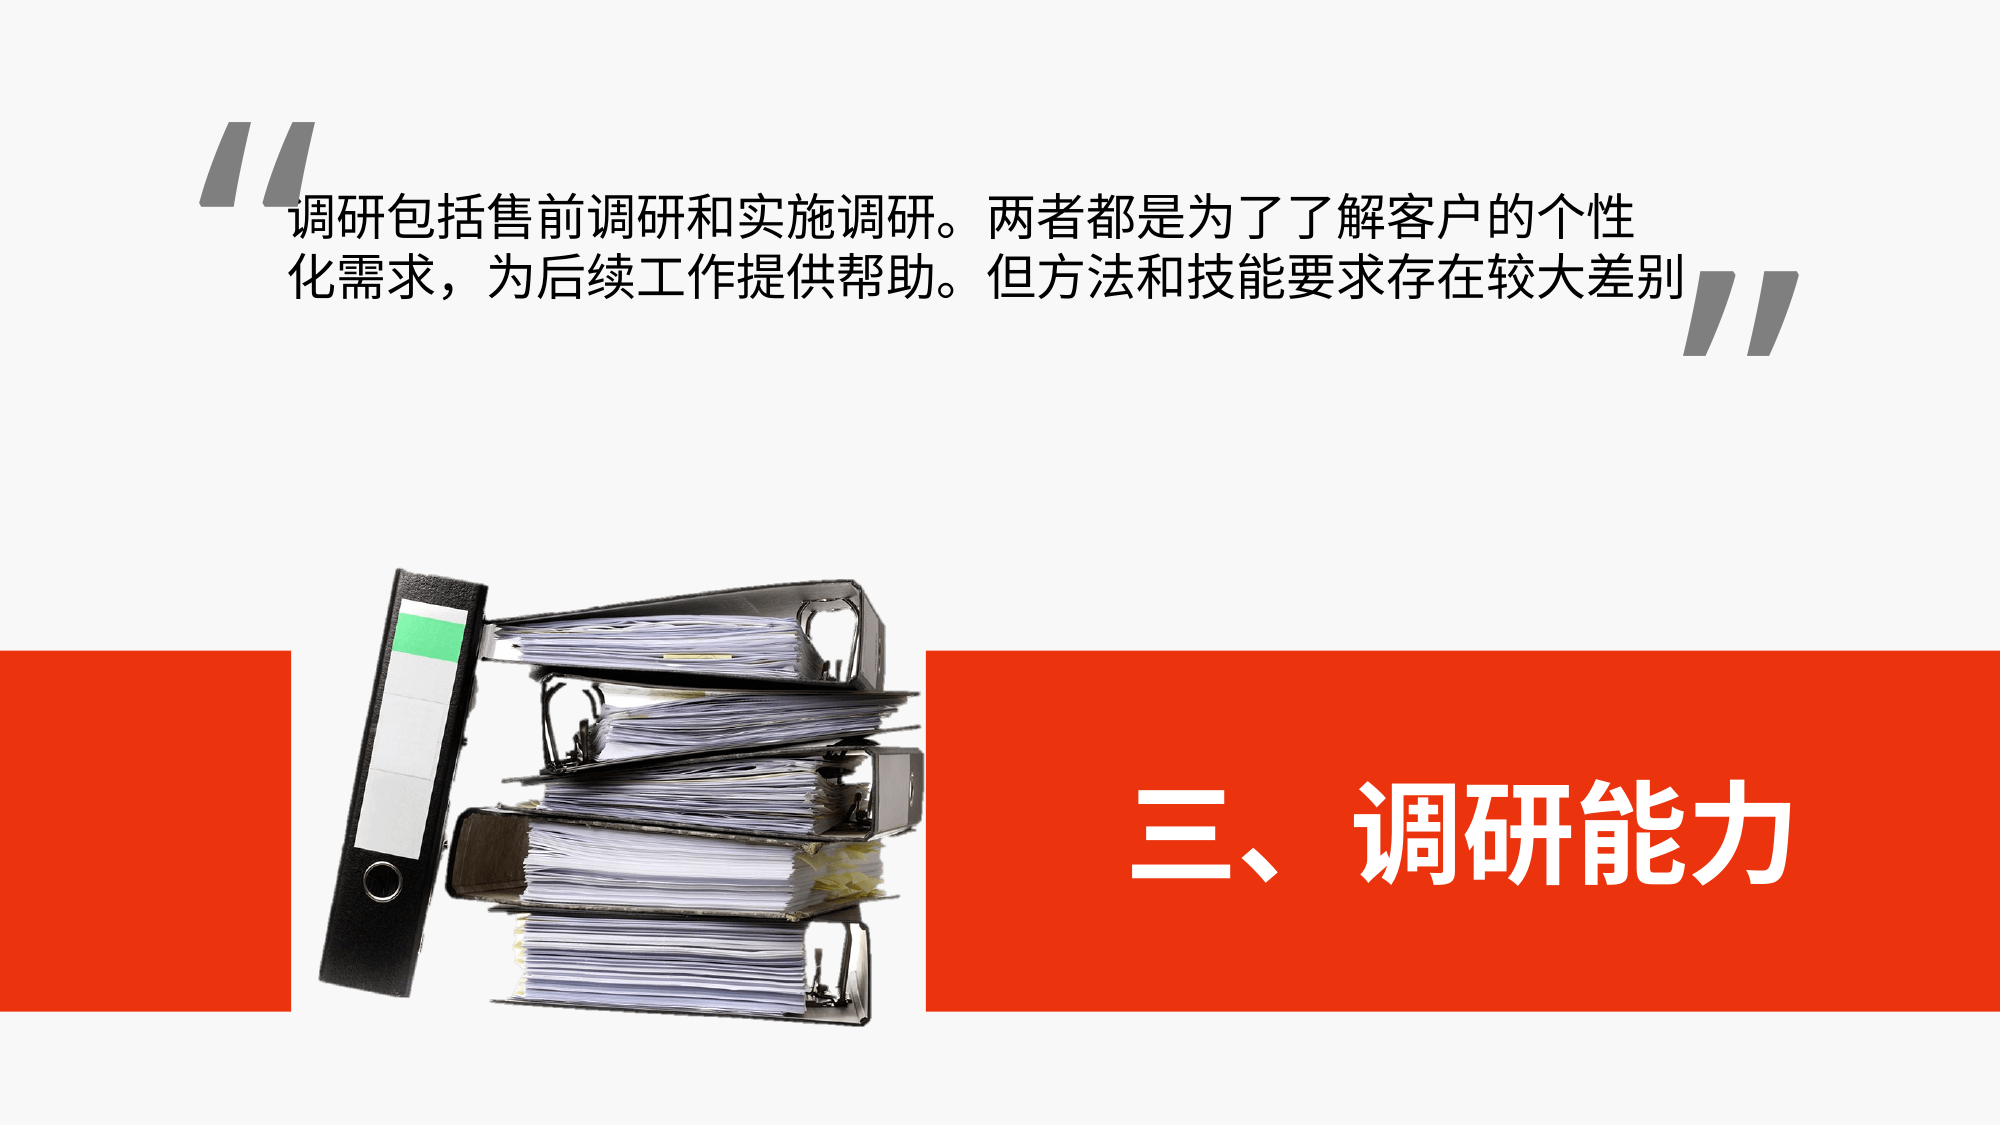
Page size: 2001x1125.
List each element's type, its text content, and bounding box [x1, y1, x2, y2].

text_box [1019, 650, 2000, 1013]
text_box 三、调研能力 [1110, 755, 1816, 906]
picture [0, 0, 2001, 1125]
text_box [180, 16, 1819, 464]
text_box [0, 650, 271, 1013]
